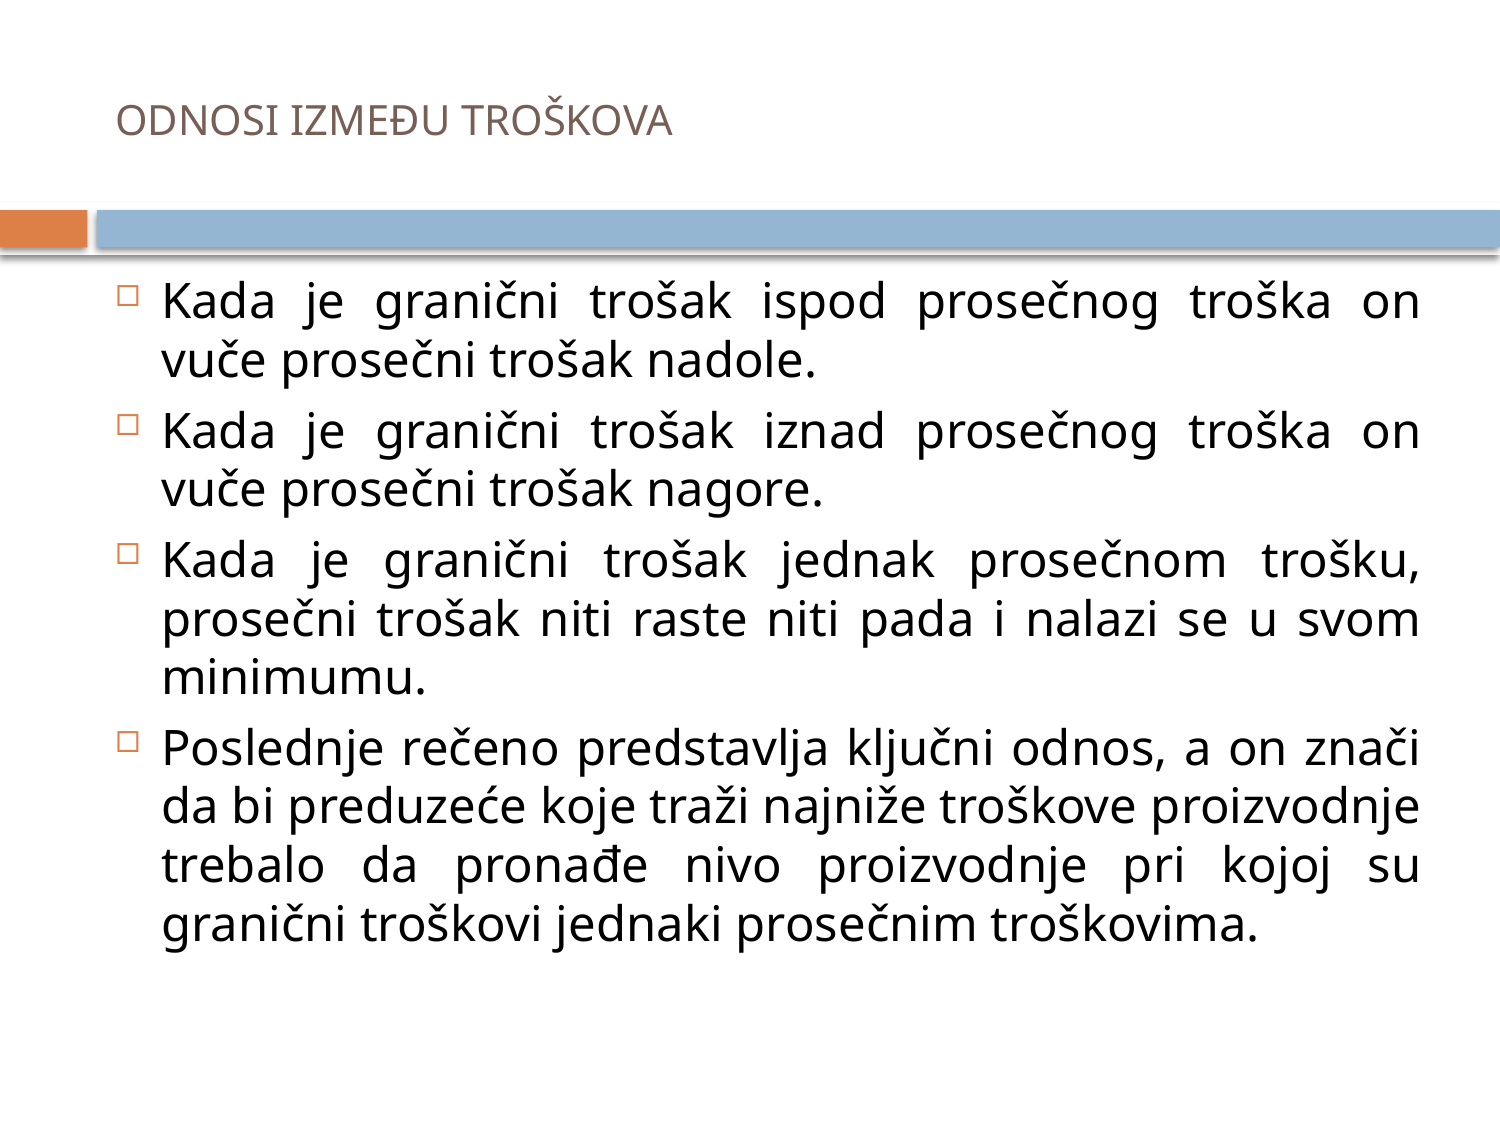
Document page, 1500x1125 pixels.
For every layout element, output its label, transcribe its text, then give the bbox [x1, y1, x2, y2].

list Kada je granični trošak ispod prosečnog troška on vuče prosečni trošak nadole. Kada je granični trošak iznad prosečnog troška on vuče prosečni trošak nagore. Kada je granični trošak jednak prosečnom trošku, prosečni trošak niti raste niti pada i nalazi se u svom minimumu. Poslednje rečeno predstavlja ključni odnos, a on znači da bi preduzeće koje traži najniže troškove proizvodnje trebalo da pronađe nivo proizvodnje pri kojoj su granični troškovi jednaki prosečnim troškovima. [100, 262, 1438, 1000]
title ODNOSI IZMEĐU TROŠKOVA [100, 37, 1438, 200]
